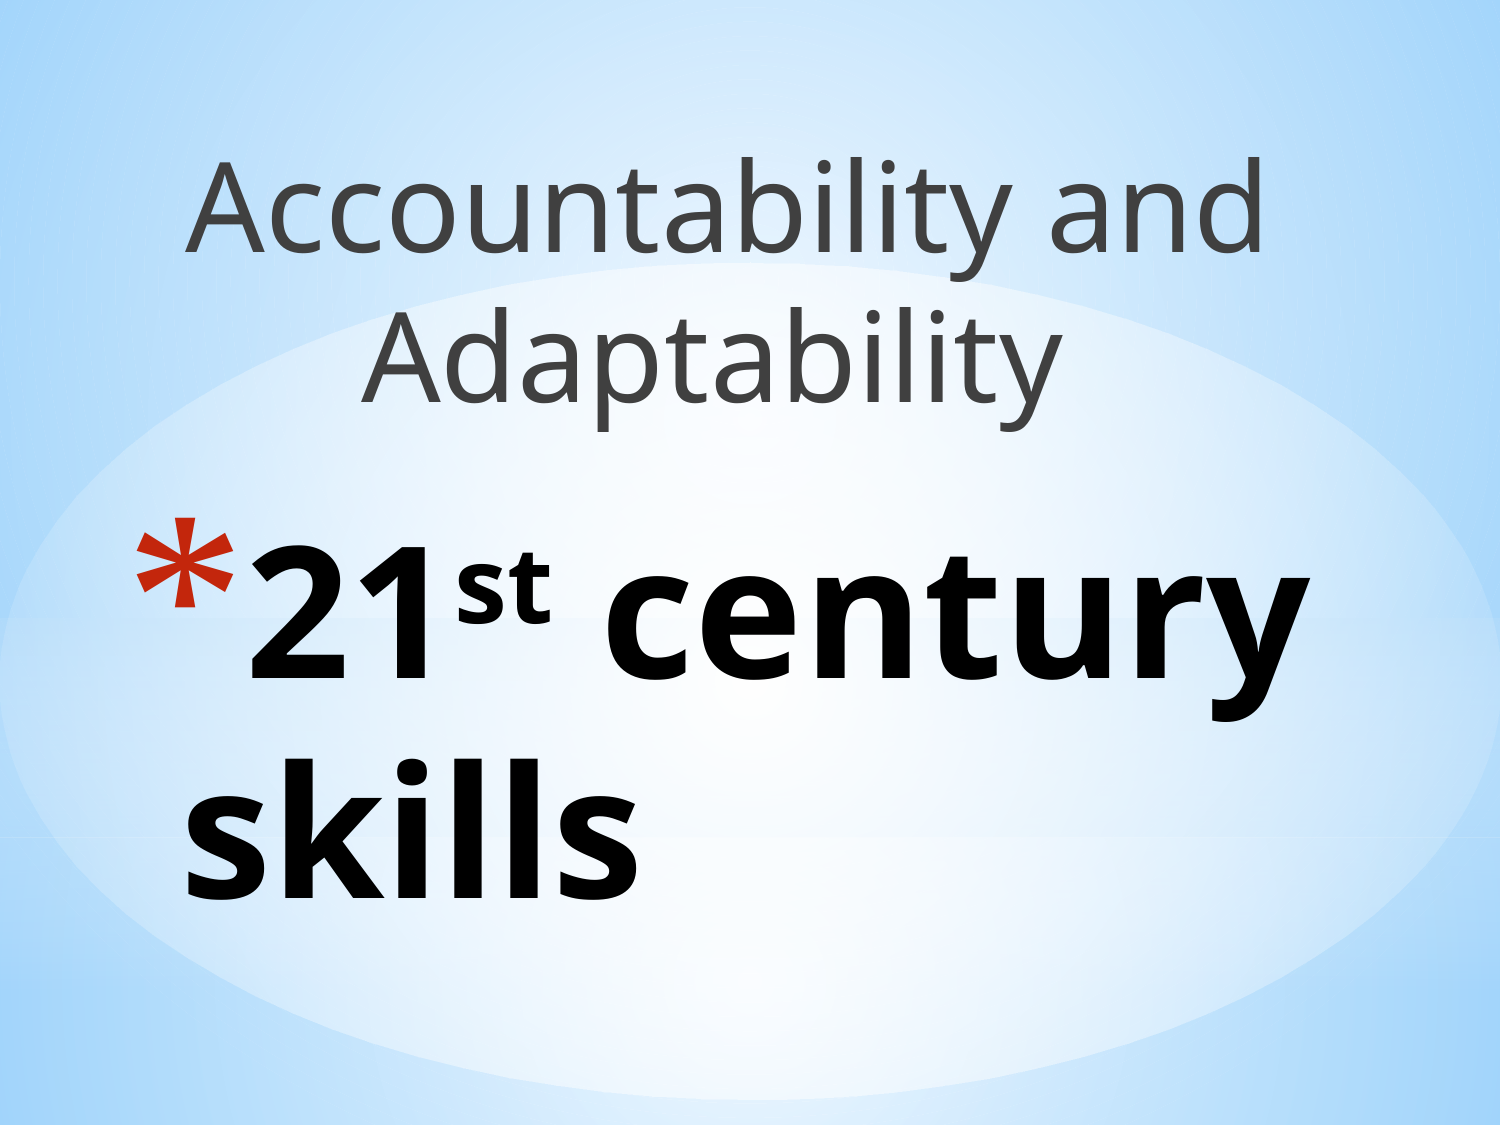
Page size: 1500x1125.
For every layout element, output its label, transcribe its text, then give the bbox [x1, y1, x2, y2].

title 21st century skills [112, 691, 1363, 1088]
list Accountability and Adaptability [87, 120, 1363, 691]
